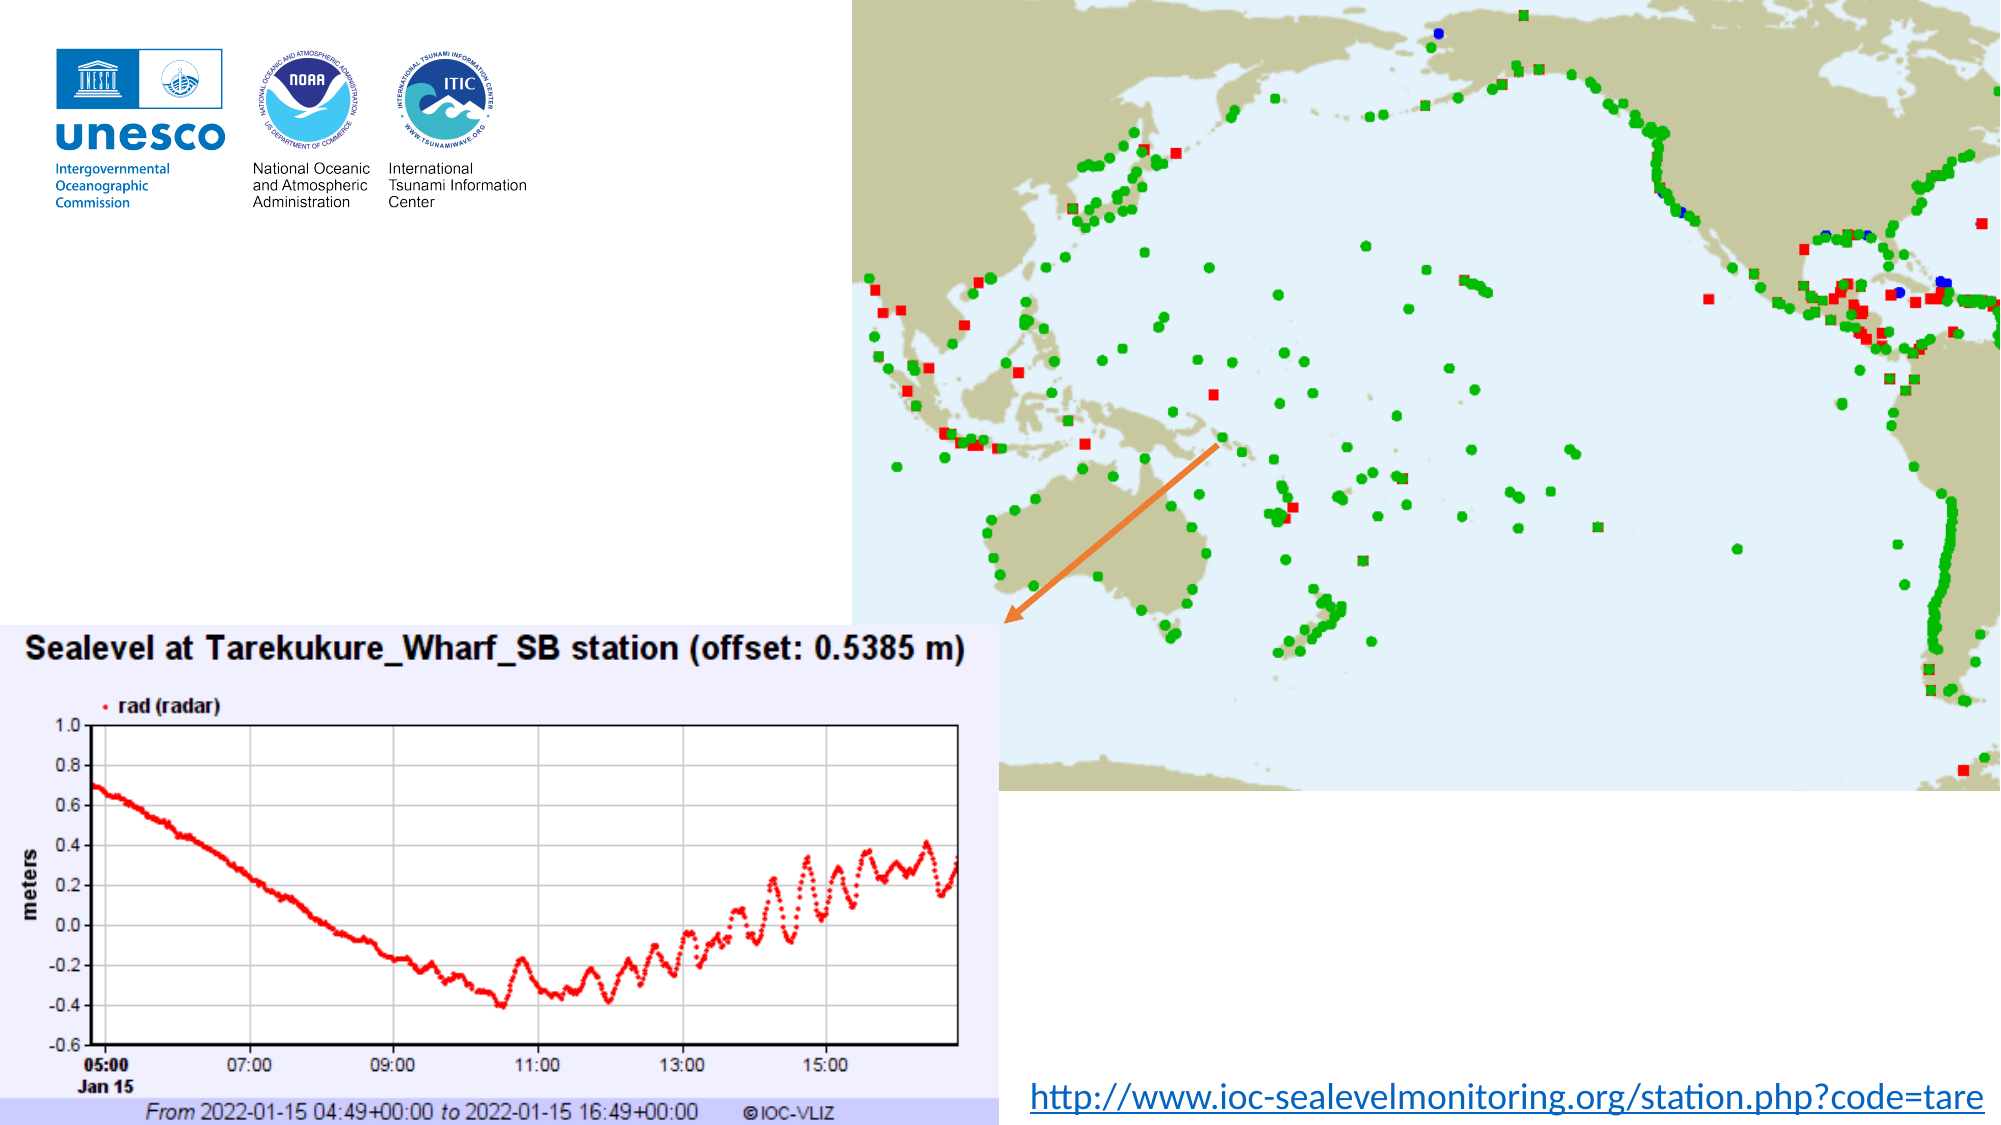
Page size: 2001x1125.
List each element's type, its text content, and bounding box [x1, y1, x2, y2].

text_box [1003, 444, 1218, 624]
text_box http://www.ioc-sealevelmonitoring.org/station.php?code=tare [999, 1064, 2000, 1125]
picture [43, 35, 527, 221]
picture [0, 0, 2000, 1125]
